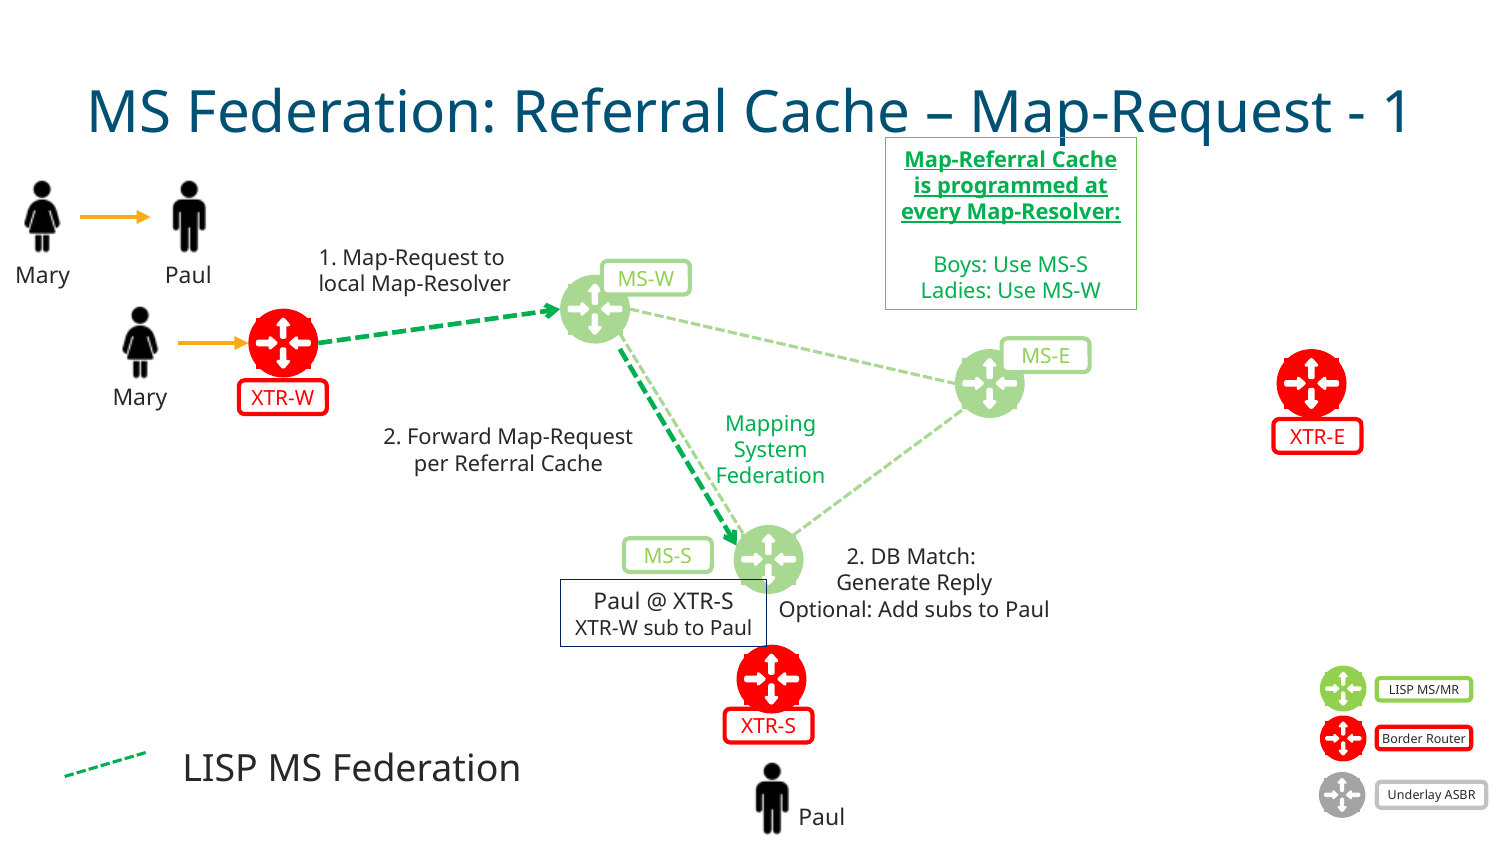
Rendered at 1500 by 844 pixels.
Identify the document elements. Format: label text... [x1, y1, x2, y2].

picture [150, 178, 228, 256]
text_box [954, 348, 1025, 419]
text_box Map-Referral Cache is programmed at every Map-Resolver: Boys: Use MS-S Ladies: Use MS-W [885, 137, 1137, 310]
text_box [1318, 771, 1366, 819]
text_box Underlay ASBR [1374, 779, 1489, 810]
picture [733, 760, 811, 839]
text_box Mapping System Federation [749, 402, 850, 496]
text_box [629, 308, 955, 384]
text_box Mary [0, 255, 85, 296]
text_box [724, 644, 813, 743]
text_box Paul @ XTR-S XTR-W sub to Paul [560, 579, 767, 647]
text_box Mary [97, 382, 183, 417]
picture [101, 304, 179, 382]
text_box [619, 333, 745, 536]
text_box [793, 407, 966, 536]
title MS Federation: Referral Cache – Map-Request - 1 [71, 55, 1441, 176]
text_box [733, 524, 804, 595]
text_box Paul [816, 794, 861, 837]
text_box 1. Map-Request to local Map-Resolver [303, 236, 541, 304]
text_box LISP MS Federation [167, 736, 537, 797]
text_box MS-W [599, 258, 692, 297]
text_box Paul [150, 263, 227, 296]
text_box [559, 274, 631, 344]
text_box MS-E [999, 336, 1092, 375]
text_box MS-S [621, 554, 715, 575]
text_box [1319, 665, 1472, 762]
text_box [64, 752, 147, 777]
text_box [619, 348, 737, 546]
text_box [1273, 348, 1362, 454]
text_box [238, 308, 328, 415]
text_box 2. DB Match: Generate Reply Optional: Add subs to Paul [767, 535, 1073, 629]
picture [3, 178, 81, 256]
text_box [318, 308, 561, 344]
text_box 2. Forward Map-Request per Referral Cache [350, 415, 613, 483]
